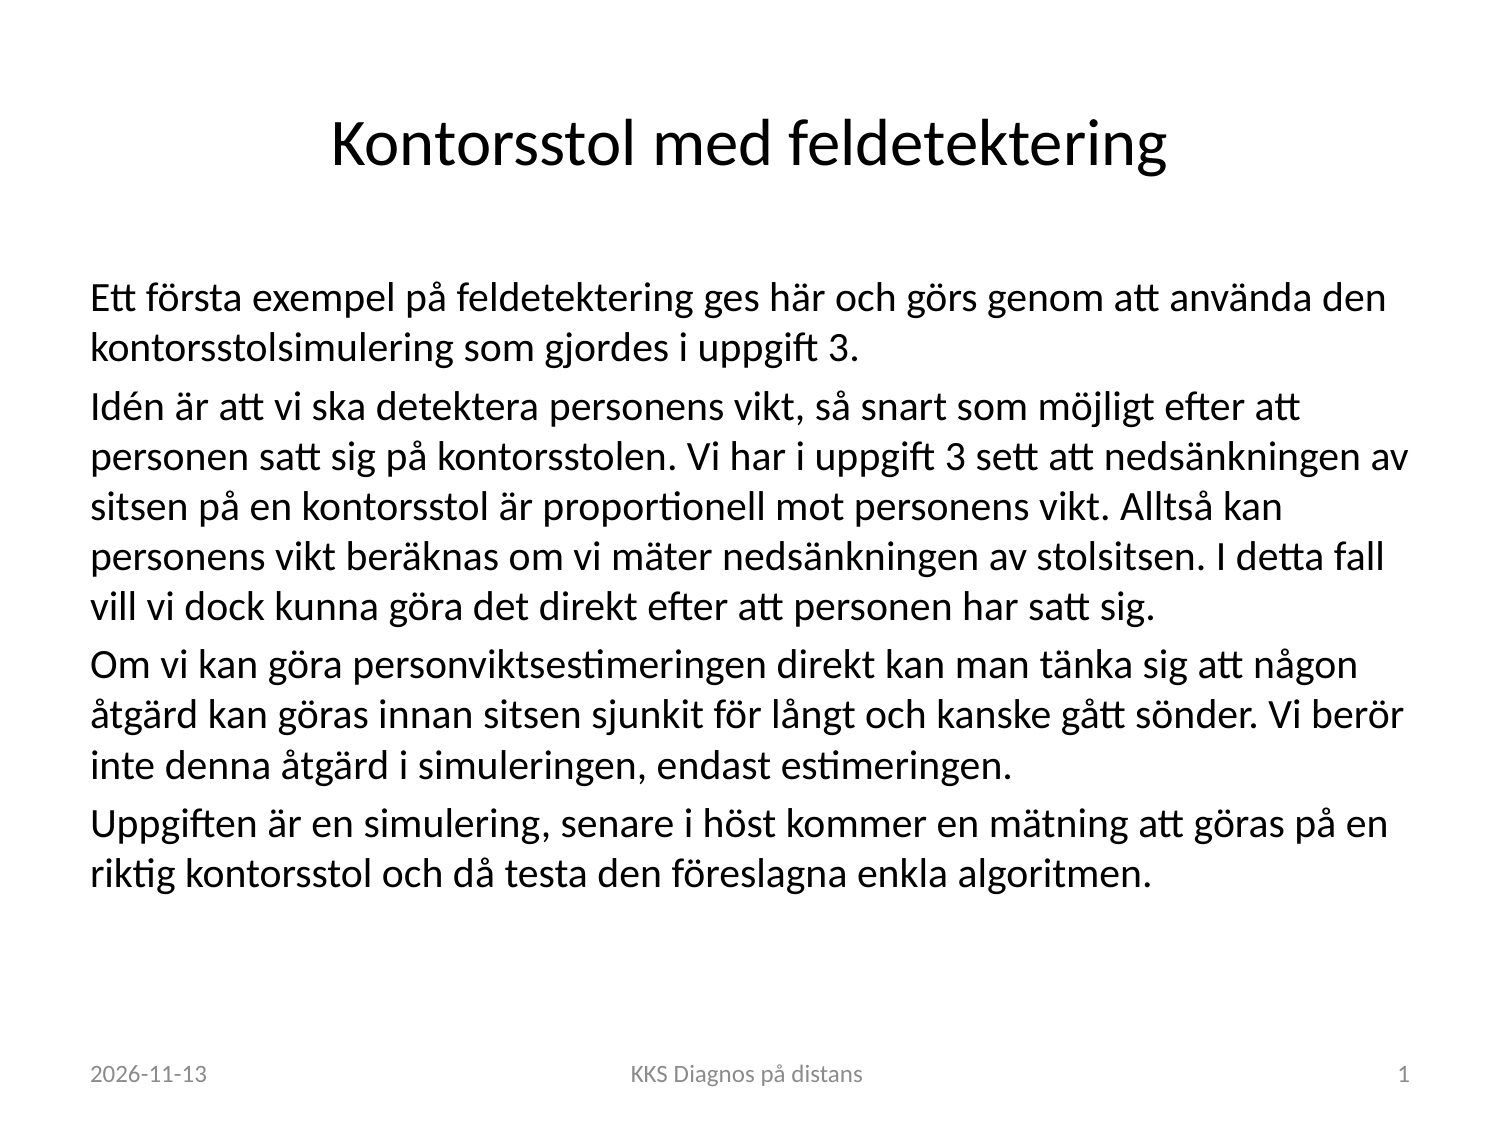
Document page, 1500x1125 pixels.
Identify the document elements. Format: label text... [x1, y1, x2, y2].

footer KKS Diagnos på distans [512, 1042, 988, 1103]
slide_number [75, 1042, 425, 1103]
title Kontorsstol med feldetektering [75, 45, 1425, 233]
list Ett första exempel på feldetektering ges här och görs genom att använda den kontorsstolsimulering som gjordes i uppgift 3. Idén är att vi ska detektera personens vikt, så snart som möjligt efter att personen satt sig på kontorsstolen. Vi har i uppgift 3 sett att nedsänkningen av sitsen på en kontorsstol är proportionell mot personens vikt. Alltså kan personens vikt beräknas om vi mäter nedsänkningen av stolsitsen. I detta fall vill vi dock kunna göra det direkt efter att personen har satt sig. Om vi kan göra personviktsestimeringen direkt kan man tänka sig att någon åtgärd kan göras innan sitsen sjunkit för långt och kanske gått sönder. Vi berör inte denna åtgärd i simuleringen, endast estimeringen. Uppgiften är en simulering, senare i höst kommer en mätning att göras på en riktig kontorsstol och då testa den föreslagna enkla algoritmen. [75, 262, 1425, 1005]
slide_number 1 [1074, 1042, 1425, 1103]
